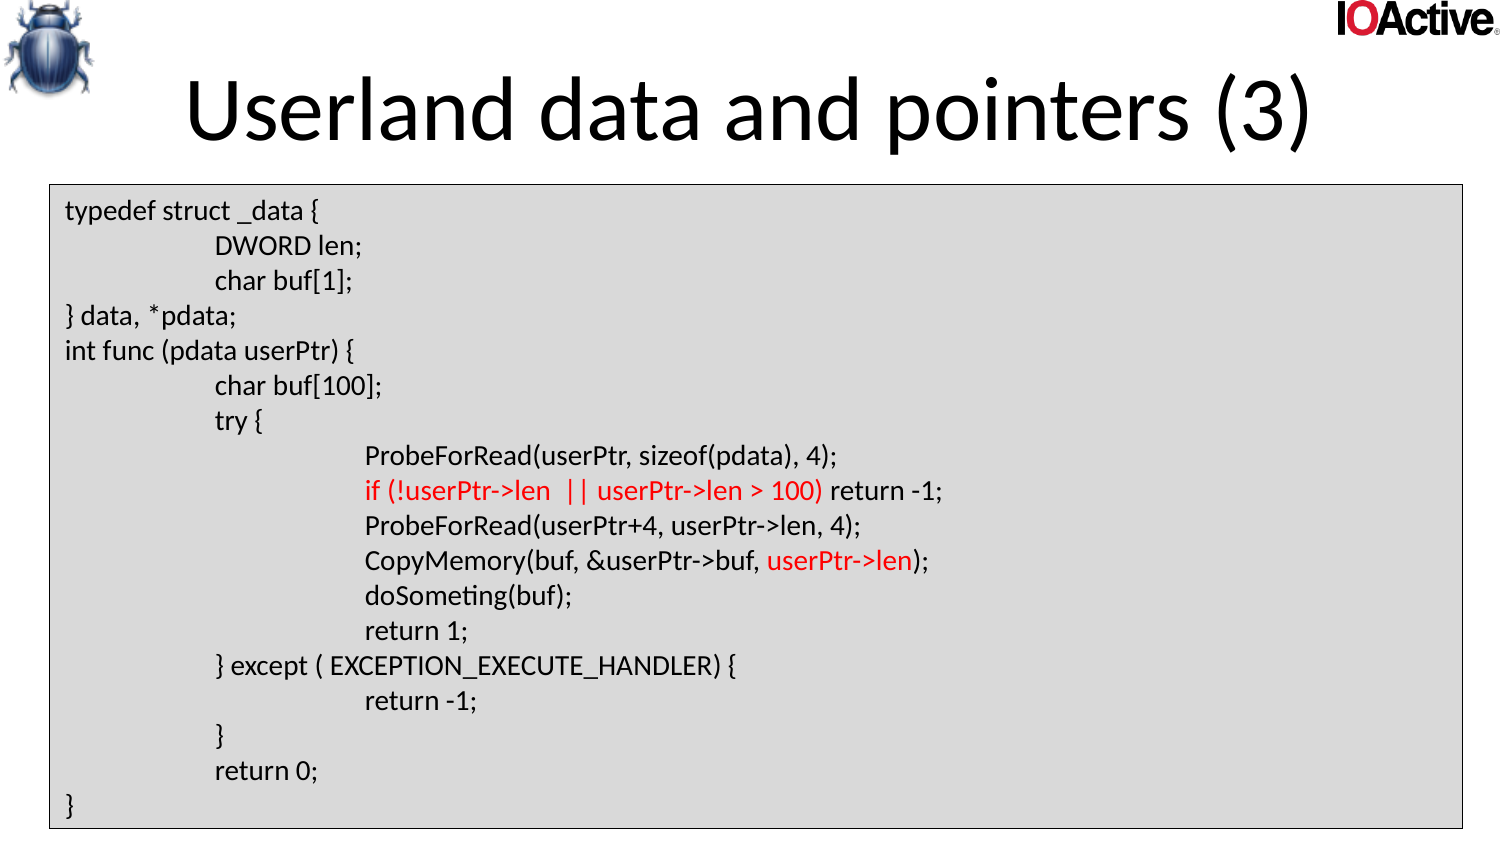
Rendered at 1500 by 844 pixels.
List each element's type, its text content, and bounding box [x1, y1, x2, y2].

picture [0, 0, 101, 101]
picture [1337, 0, 1500, 36]
text_box typedef struct _data { DWORD len; char buf[1]; } data, *pdata; int func (pdata userPtr) { char buf[100]; try { ProbeForRead(userPtr, sizeof(pdata), 4); if (!userPtr->len || userPtr->len > 100) return -1; ProbeForRead(userPtr+4, userPtr->len, 4); CopyMemory(buf, &userPtr->buf, userPtr->len); doSometing(buf); return 1; } except ( EXCEPTION_EXECUTE_HANDLER) { return -1; } return 0; } [49, 184, 1463, 829]
title Userland data and pointers (3) [75, 33, 1425, 175]
